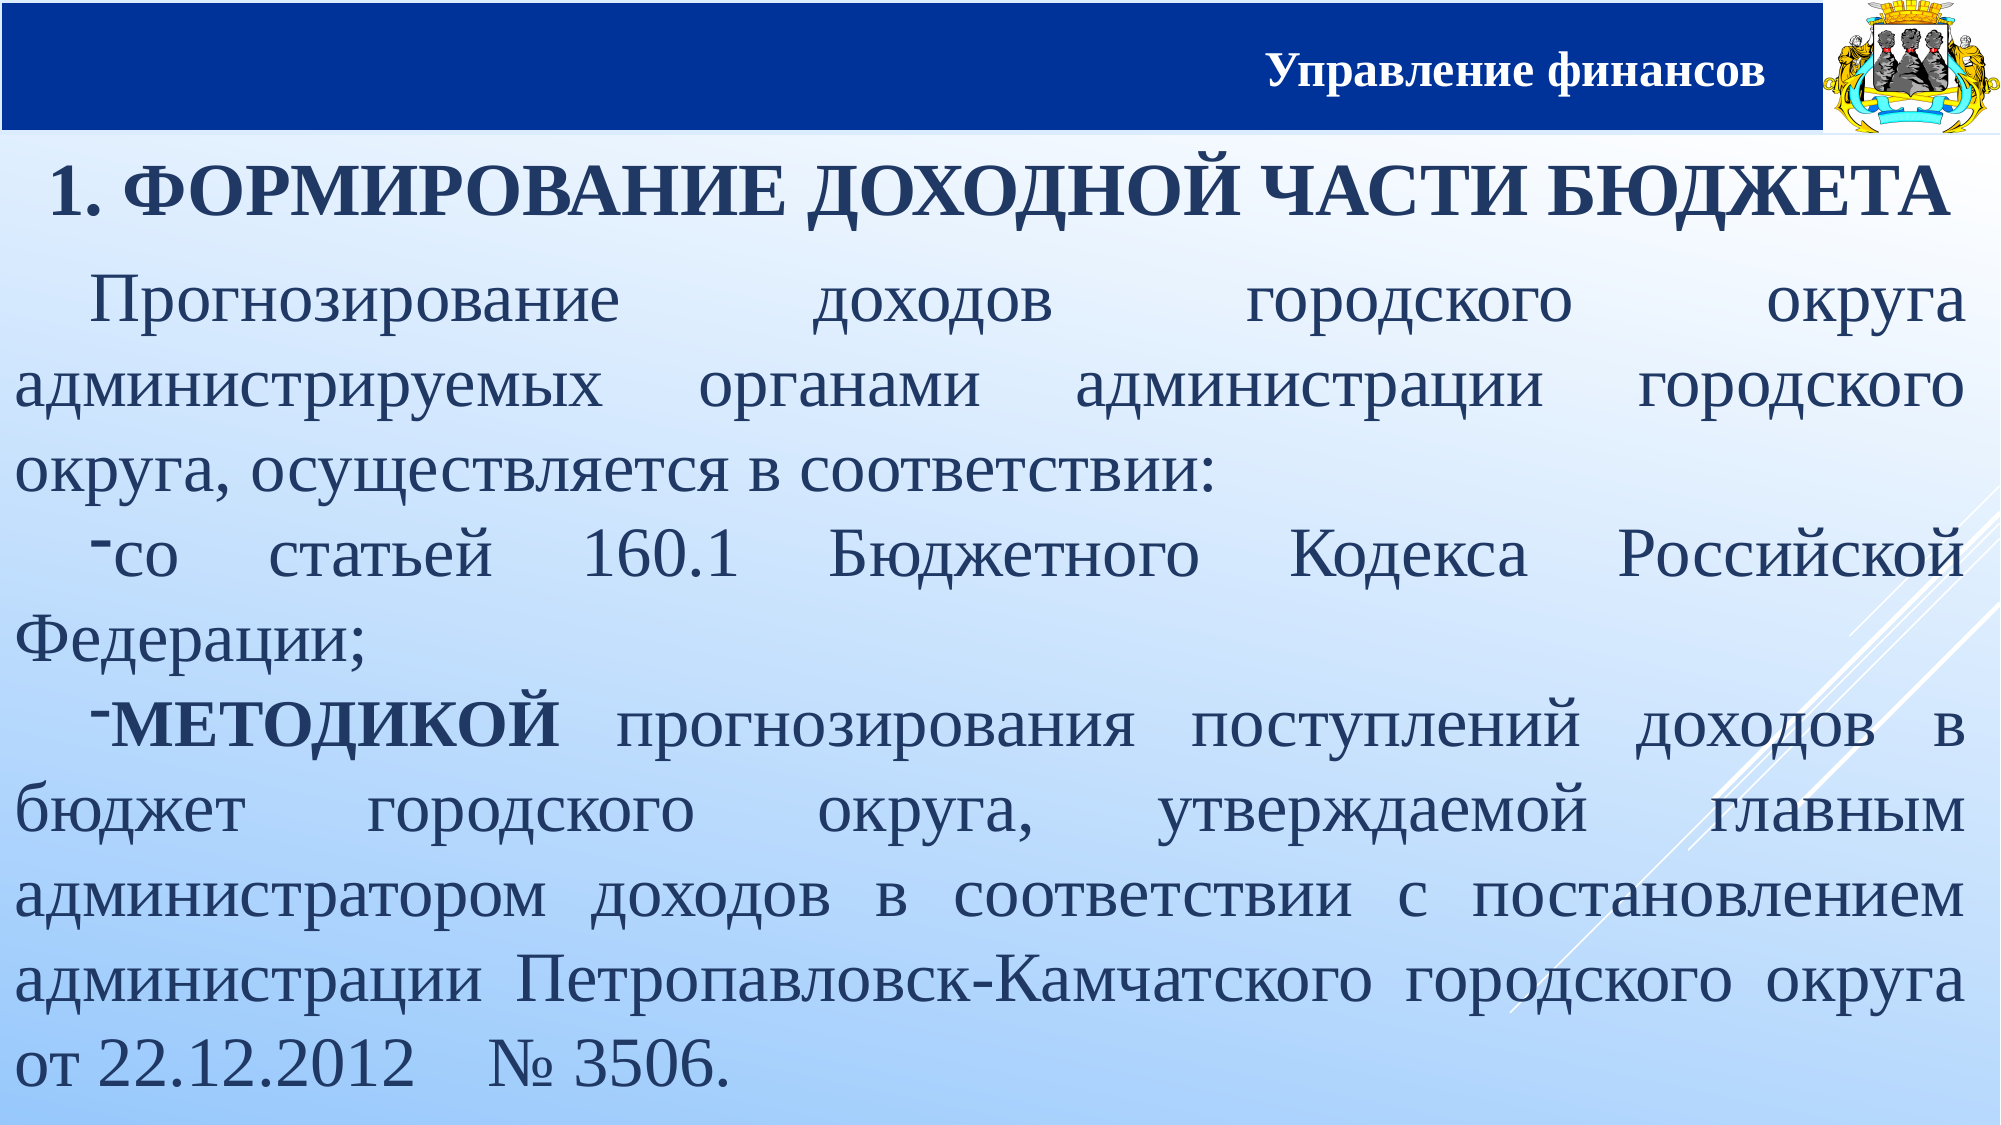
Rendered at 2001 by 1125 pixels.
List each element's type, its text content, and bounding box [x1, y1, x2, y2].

picture [1823, 0, 2000, 134]
text_box Управление финансов [0, 0, 1823, 134]
text_box Прогнозирование доходов городского округа администрируемых органами администрации городского округа, осуществляется в соответствии: со статьей 160.1 Бюджетного Кодекса Российской Федерации; МЕТОДИКОЙ прогнозирования поступлений доходов в бюджет городского округа, утверждаемой главным администратором доходов в соответствии с постановлением администрации Петропавловск-Камчатского городского округа от 22.12.2012 № 3506. [0, 243, 1984, 1108]
title 1. ФОРМИРОВАНИЕ доходной части БЮДЖЕТА [0, 134, 2000, 238]
